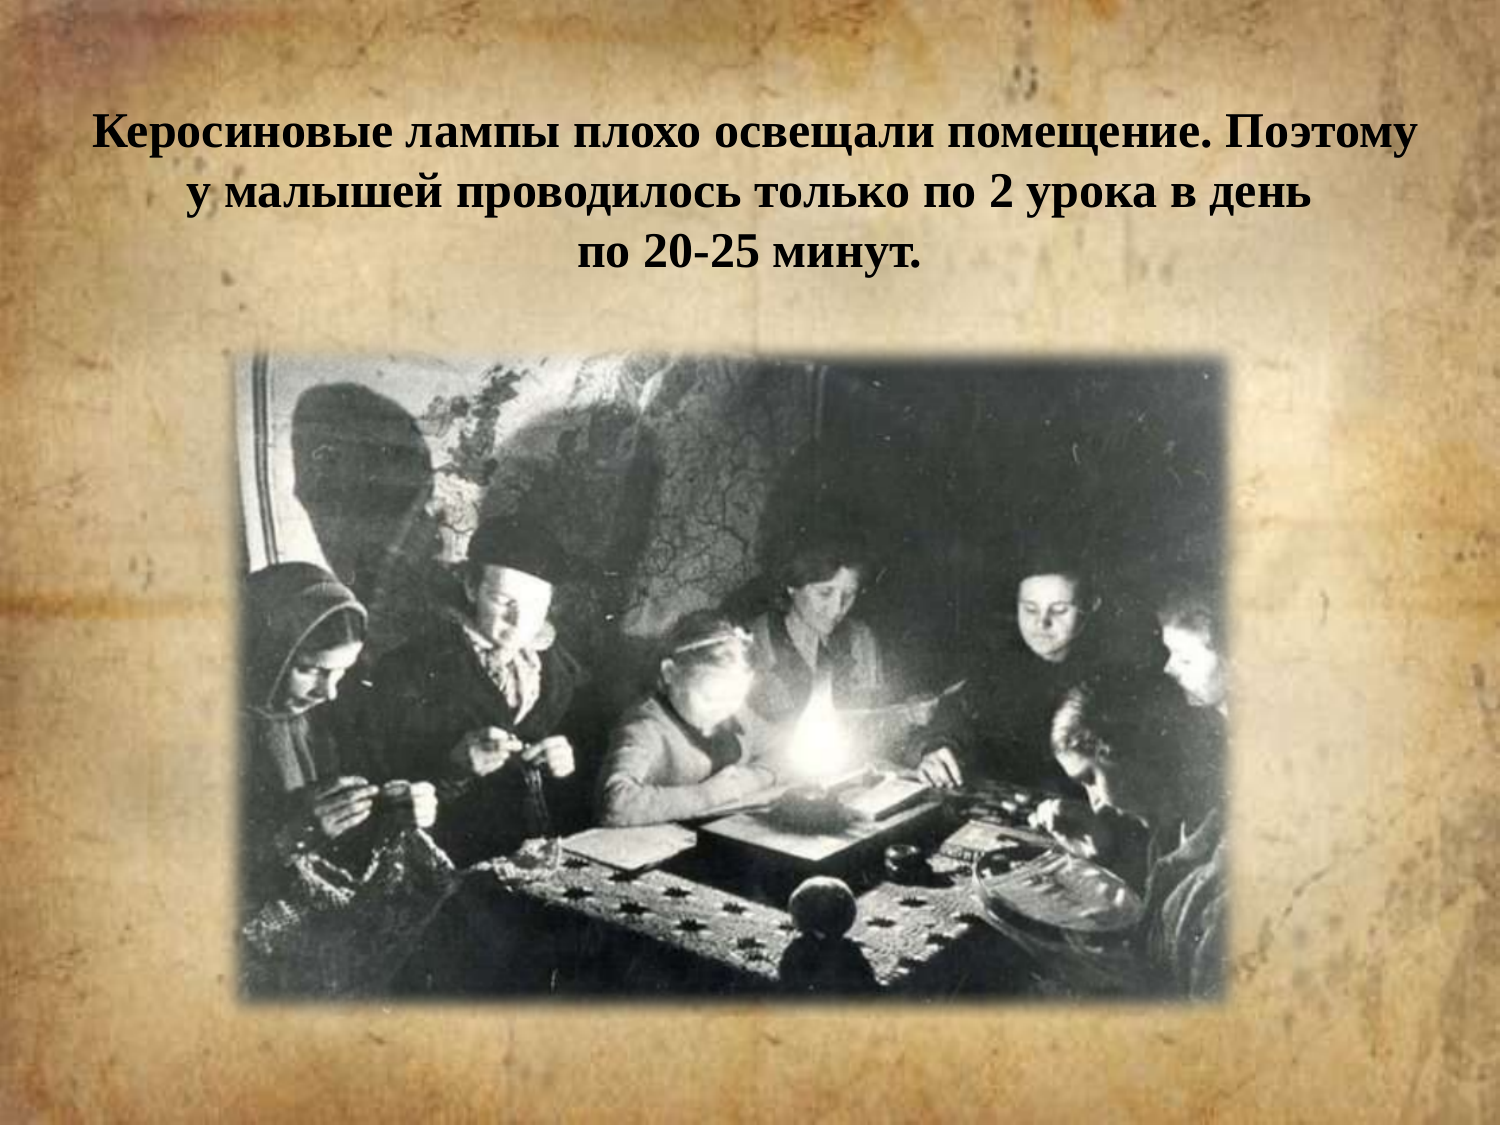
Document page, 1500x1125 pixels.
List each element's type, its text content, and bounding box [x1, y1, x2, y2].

text_box Керосиновые лампы плохо освещали помещение. Поэтому у малышей проводилось только по 2 урока в день по 20-25 минут. [64, 90, 1447, 285]
picture [0, 0, 1500, 1125]
